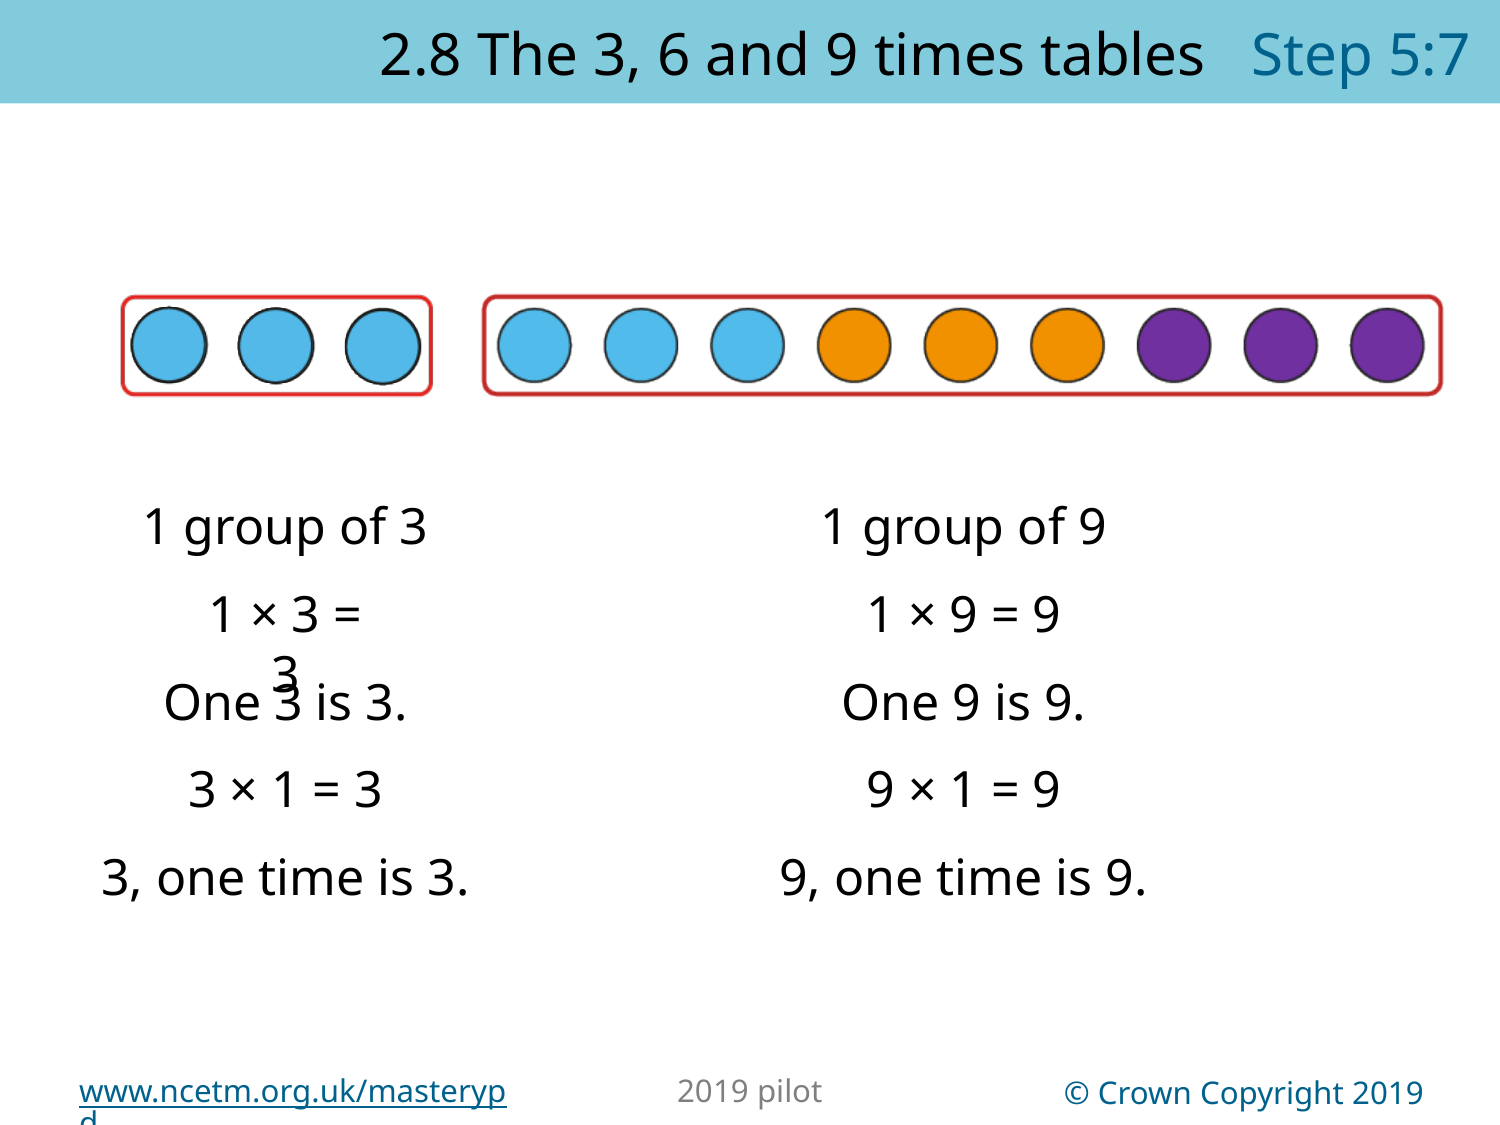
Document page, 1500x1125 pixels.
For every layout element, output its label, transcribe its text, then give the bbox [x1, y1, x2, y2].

text_box One 3 is 3. [117, 662, 454, 738]
text_box 1 × 3 = 3 [177, 574, 394, 662]
text_box One 9 is 9. [795, 662, 1133, 738]
text_box 9, one time is 9. [752, 838, 1176, 914]
text_box 3 × 1 = 3 [173, 750, 398, 825]
text_box 3, one time is 3. [73, 838, 498, 914]
text_box 1 × 9 = 9 [675, 574, 1253, 650]
text_box 9 × 1 = 9 [851, 750, 1076, 825]
picture [99, 273, 1500, 420]
text_box 1 group of 3 [117, 486, 454, 562]
text_box 1 group of 9 [795, 486, 1133, 562]
list 2.8 The 3, 6 and 9 times tables Step 5:7 [0, 0, 1500, 104]
